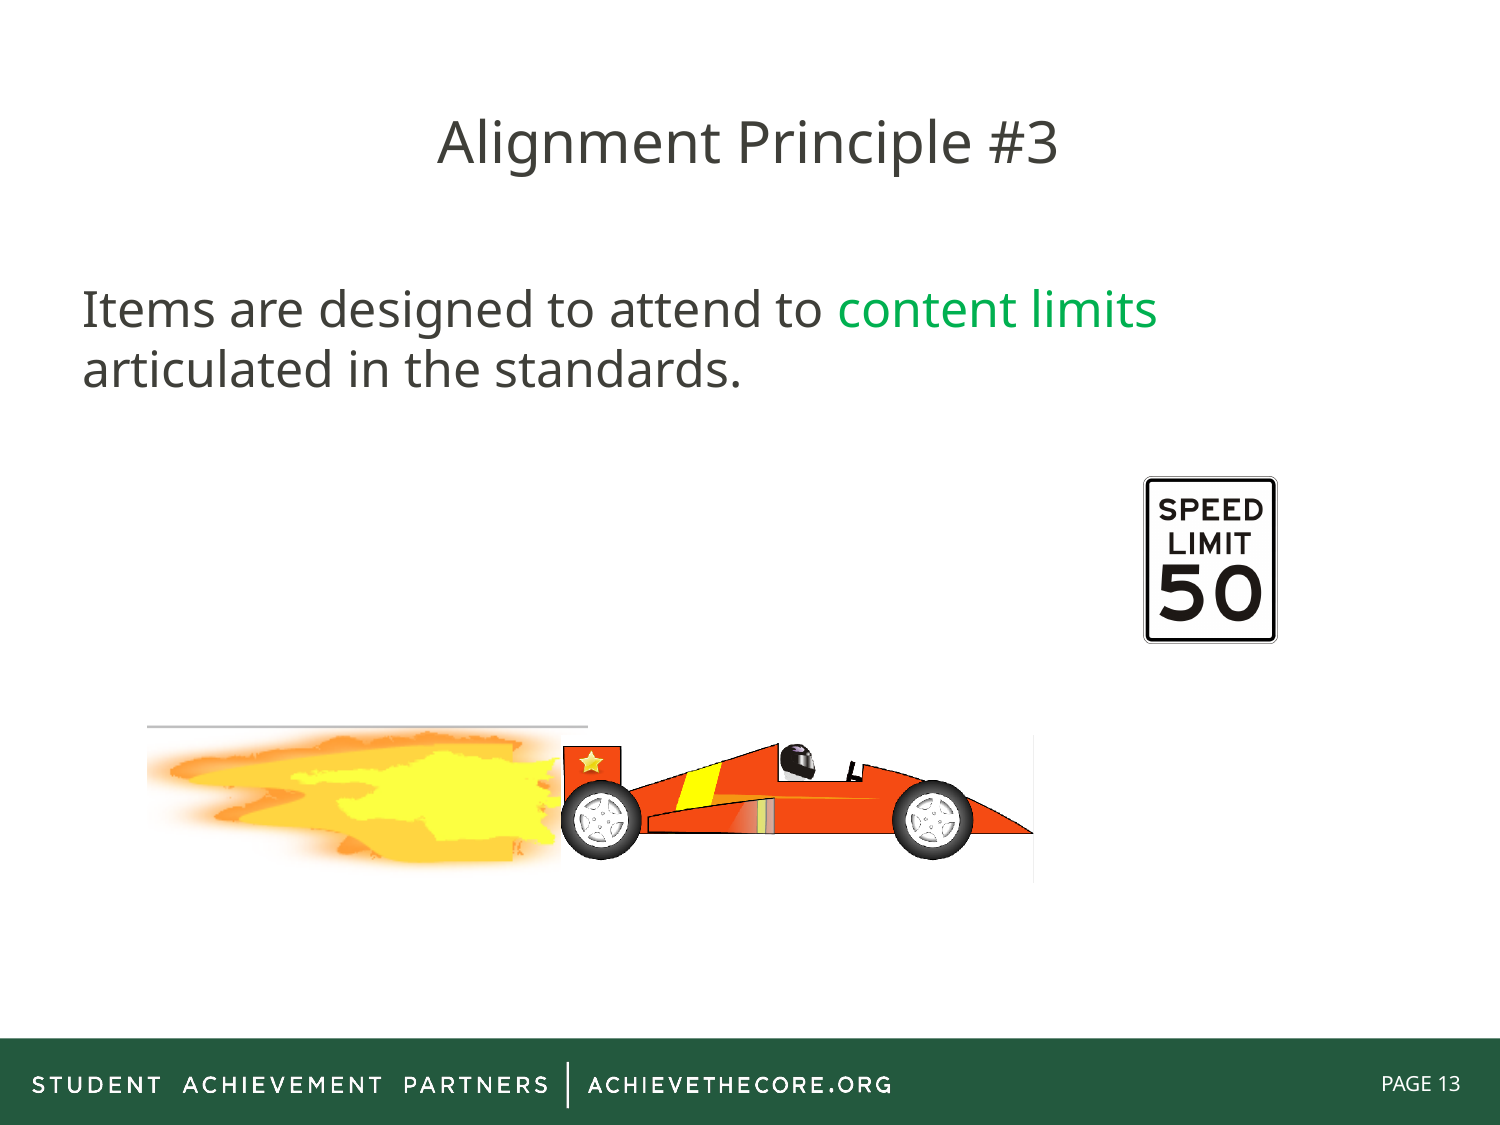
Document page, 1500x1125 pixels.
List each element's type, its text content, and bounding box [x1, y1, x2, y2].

list Items are designed to attend to content limits articulated in the standards. [67, 262, 1418, 1005]
picture [147, 724, 1034, 904]
title Alignment Principle #3 [73, 46, 1424, 234]
picture [12, 1055, 911, 1112]
picture [1137, 470, 1284, 650]
